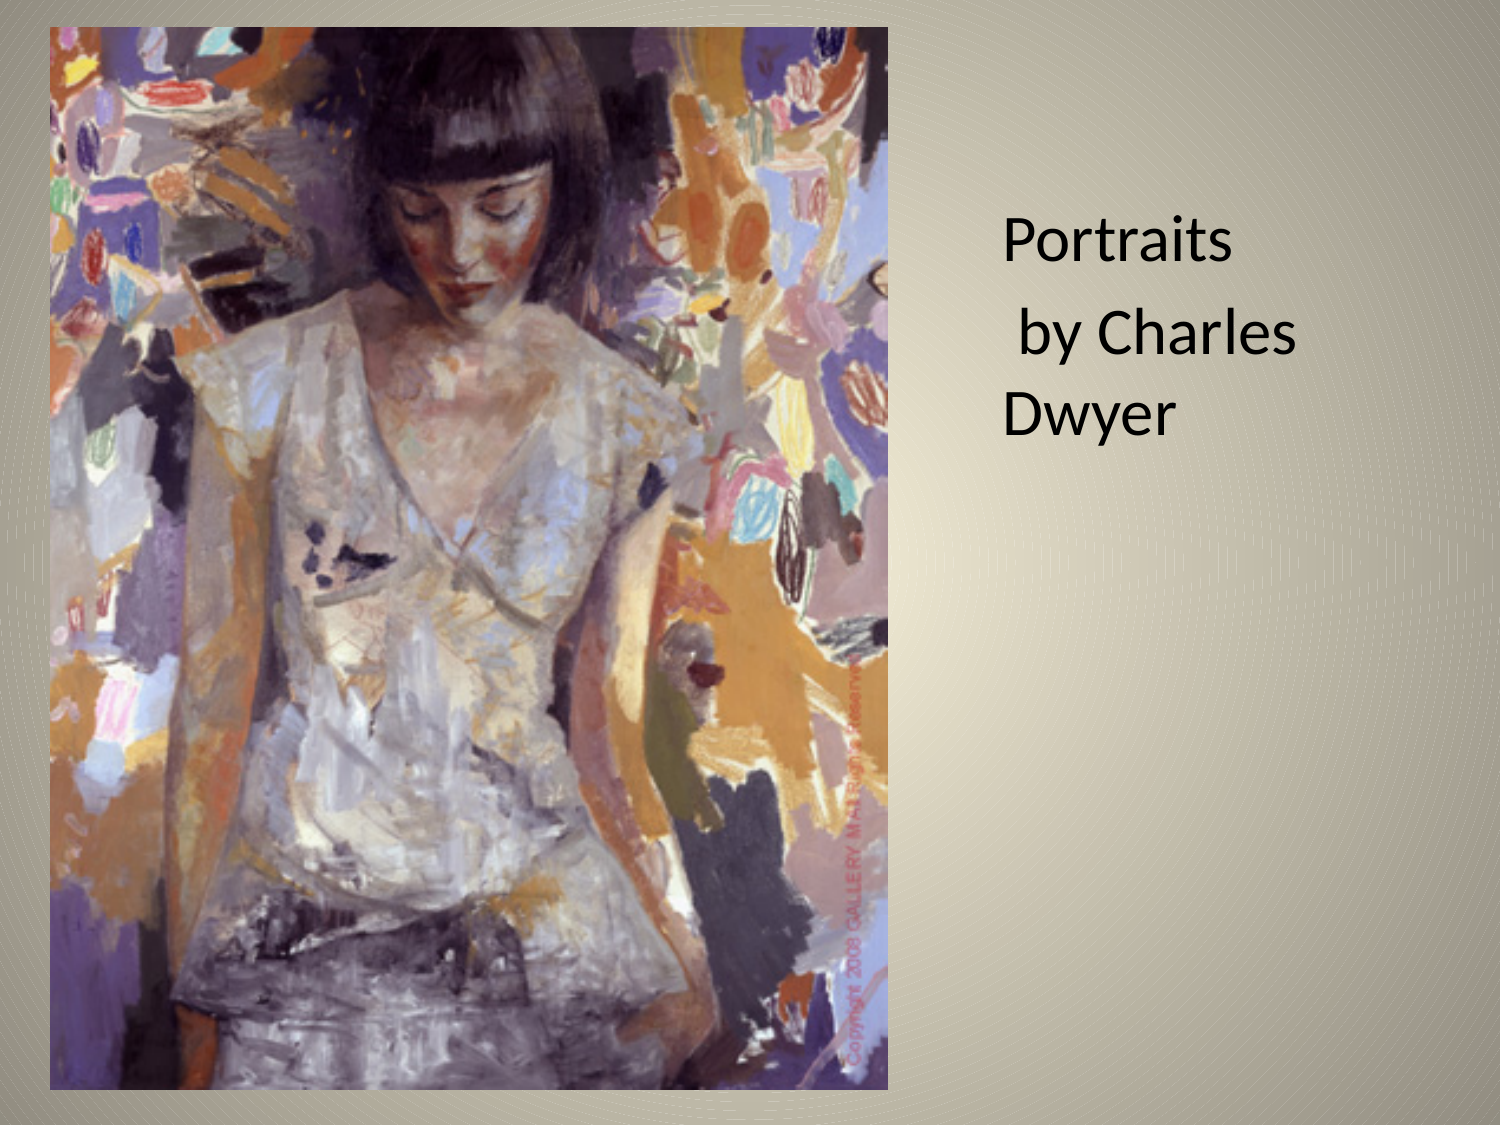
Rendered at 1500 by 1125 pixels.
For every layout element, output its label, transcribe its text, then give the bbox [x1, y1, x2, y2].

list Portraits by Charles Dwyer [987, 187, 1500, 1005]
picture [49, 27, 888, 1090]
